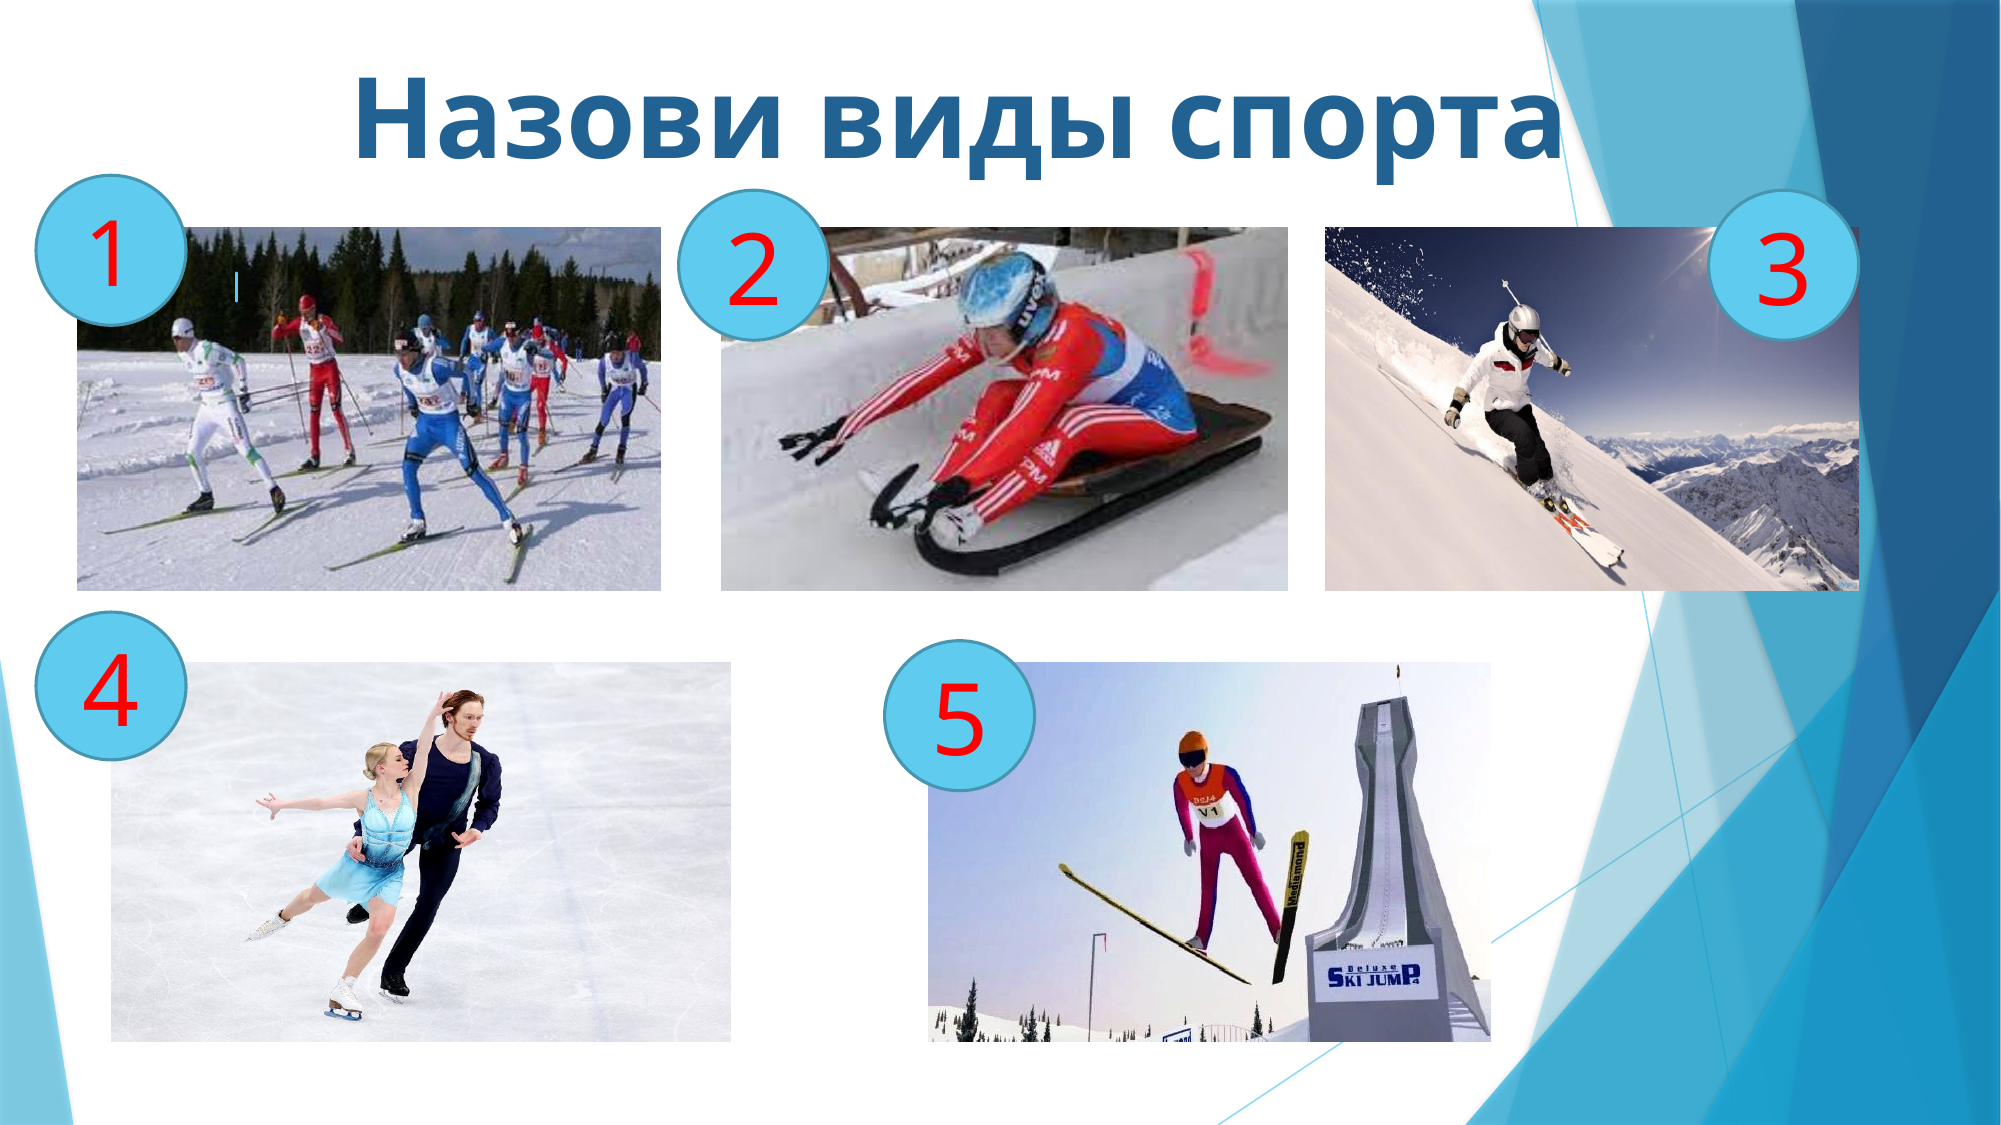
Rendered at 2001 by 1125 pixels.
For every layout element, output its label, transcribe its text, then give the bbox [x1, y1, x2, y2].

text_box 4 [34, 610, 184, 762]
title Назови виды спорта [111, 38, 1809, 229]
picture [720, 227, 1289, 592]
picture [110, 661, 731, 1043]
text_box 1 [34, 173, 184, 317]
text_box 3 [1717, 188, 1850, 226]
picture [928, 661, 1492, 1043]
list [1324, 227, 1860, 592]
text_box 5 [883, 639, 1014, 783]
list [76, 227, 661, 592]
text_box 2 [677, 188, 820, 332]
